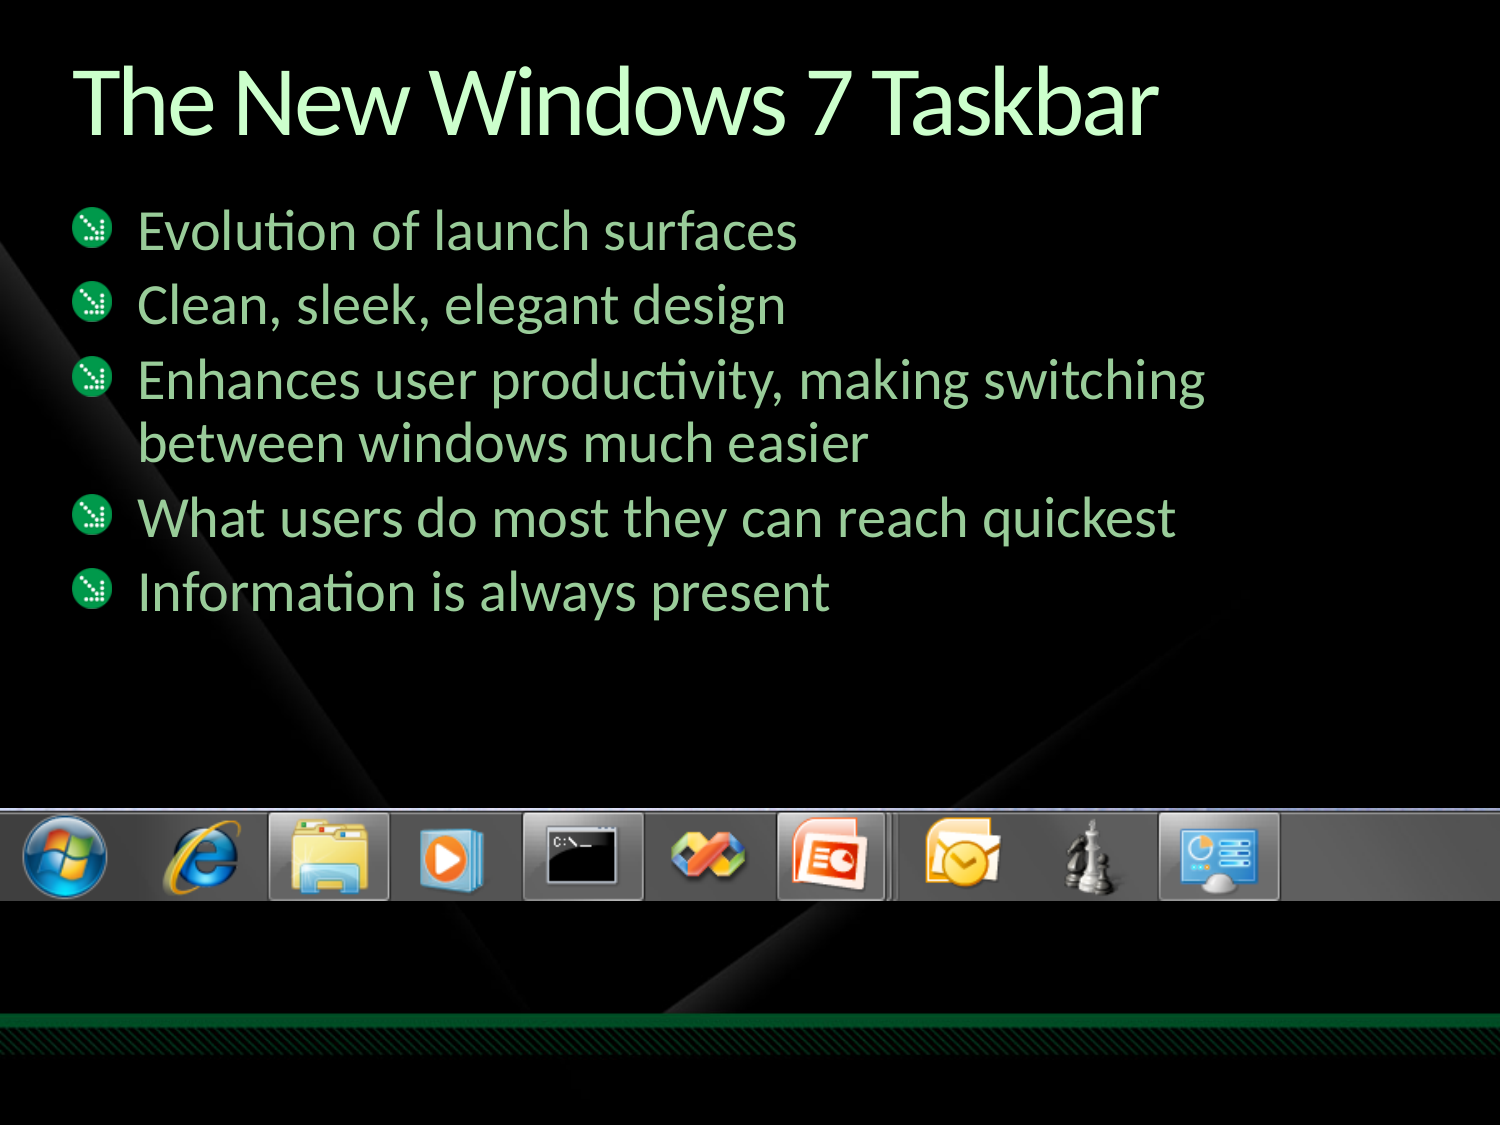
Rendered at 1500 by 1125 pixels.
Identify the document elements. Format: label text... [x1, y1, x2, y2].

list Evolution of launch surfaces Clean, sleek, elegant design Enhances user productivity, making switching between windows much easier What users do most they can reach quickest Information is always present [72, 199, 1413, 548]
title The New Windows 7 Taskbar [72, 48, 1436, 199]
picture [0, 0, 1500, 1125]
